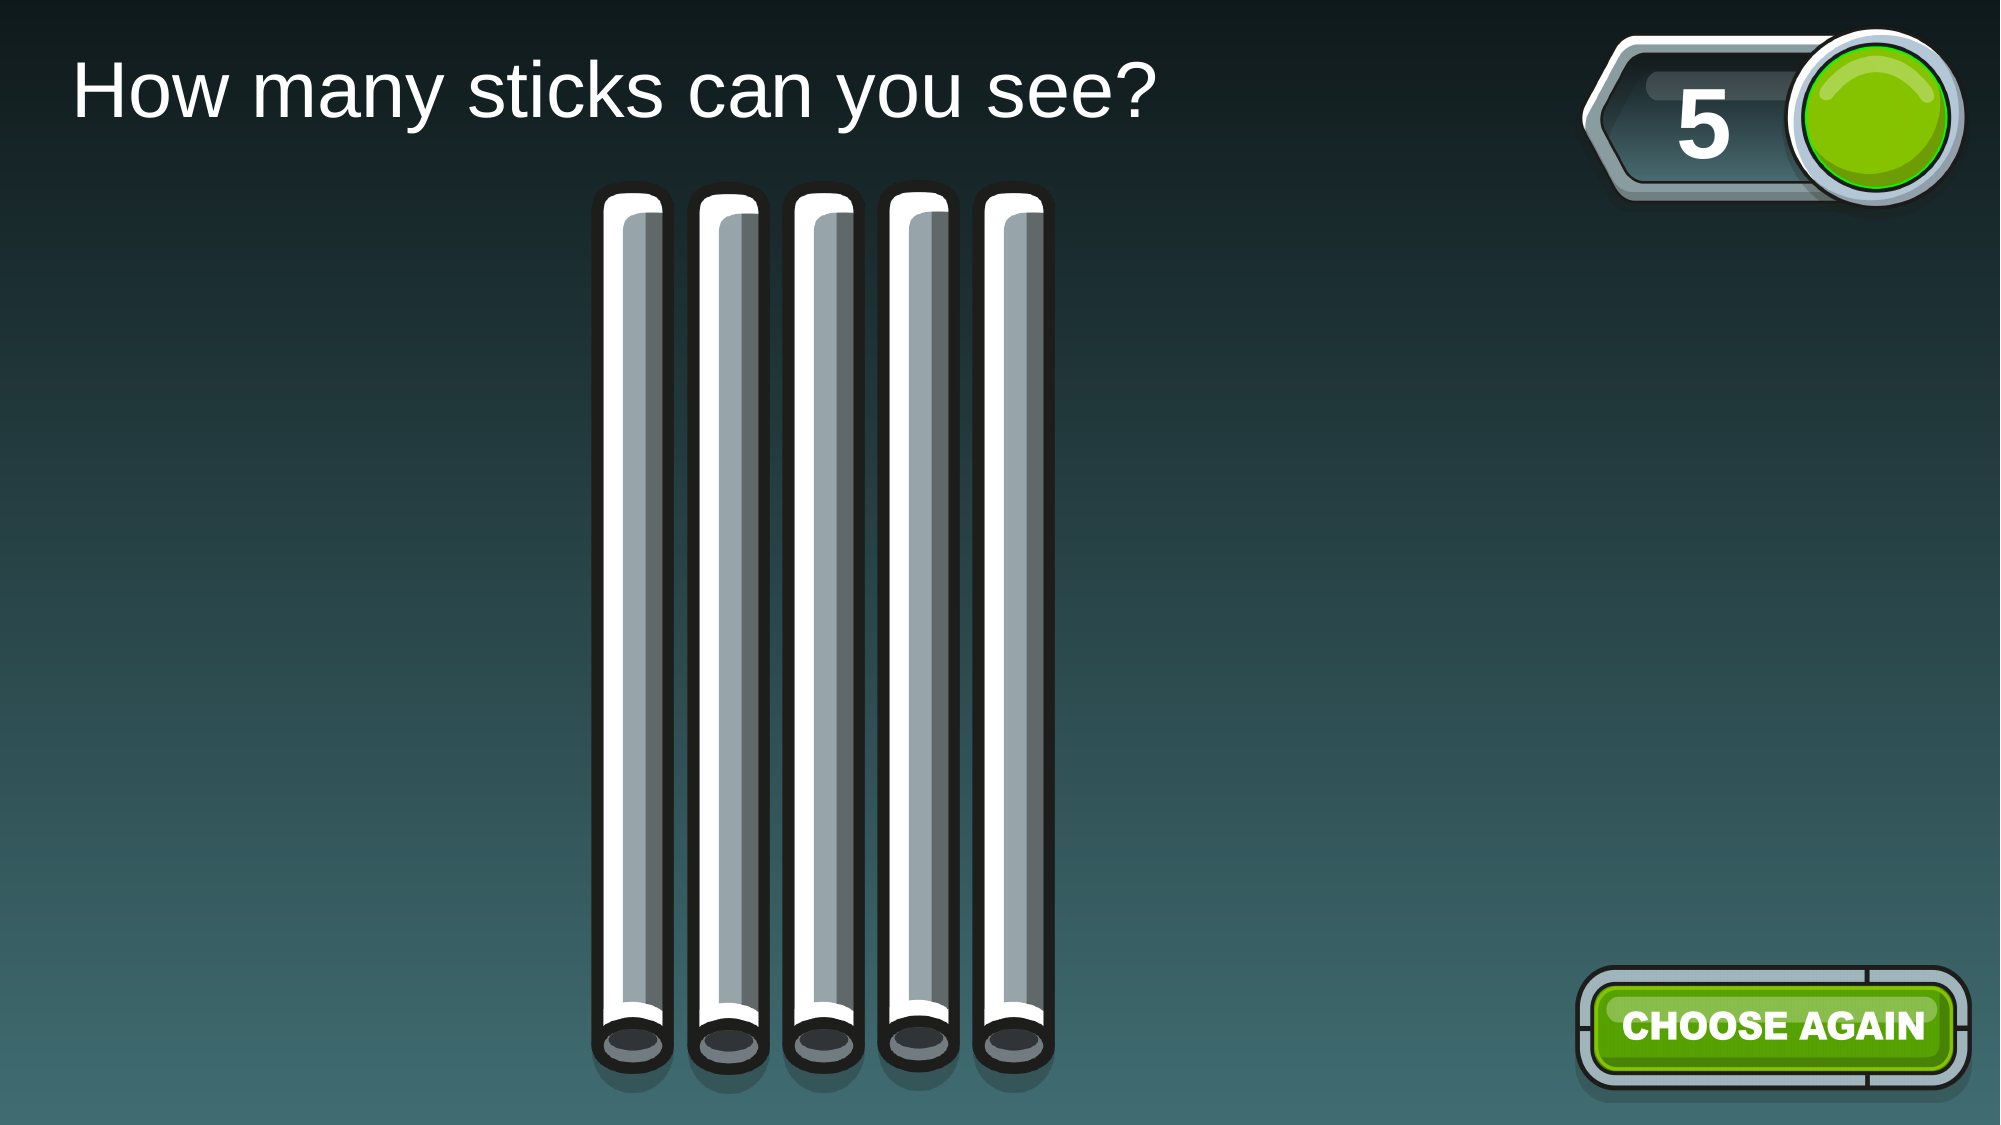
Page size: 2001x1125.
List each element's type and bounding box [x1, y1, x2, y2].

picture [1575, 25, 1971, 221]
text_box [55, 30, 1252, 161]
picture [972, 181, 1055, 1093]
picture [1575, 965, 1972, 1104]
picture [877, 179, 960, 1092]
picture [686, 182, 770, 1094]
picture [591, 181, 674, 1093]
picture [782, 181, 865, 1093]
